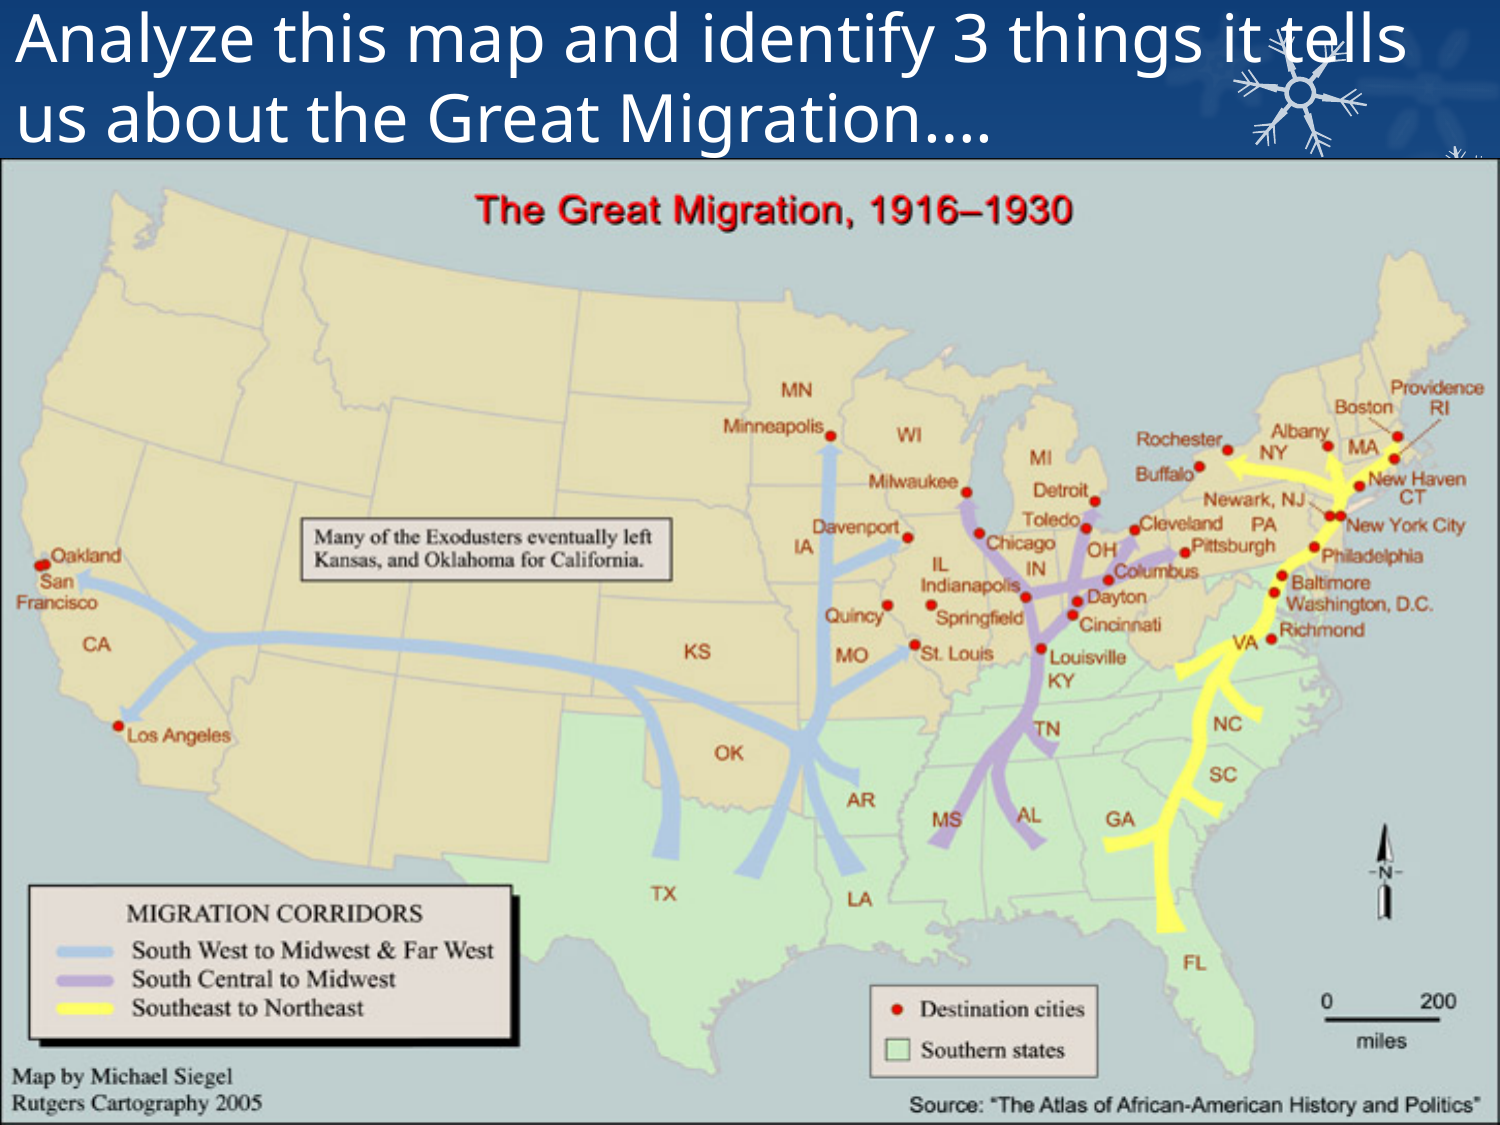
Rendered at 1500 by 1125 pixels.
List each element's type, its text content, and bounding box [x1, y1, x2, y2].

picture [0, 157, 1500, 1125]
title Analyze this map and identify 3 things it tells us about the Great Migration…. [0, 0, 1438, 152]
